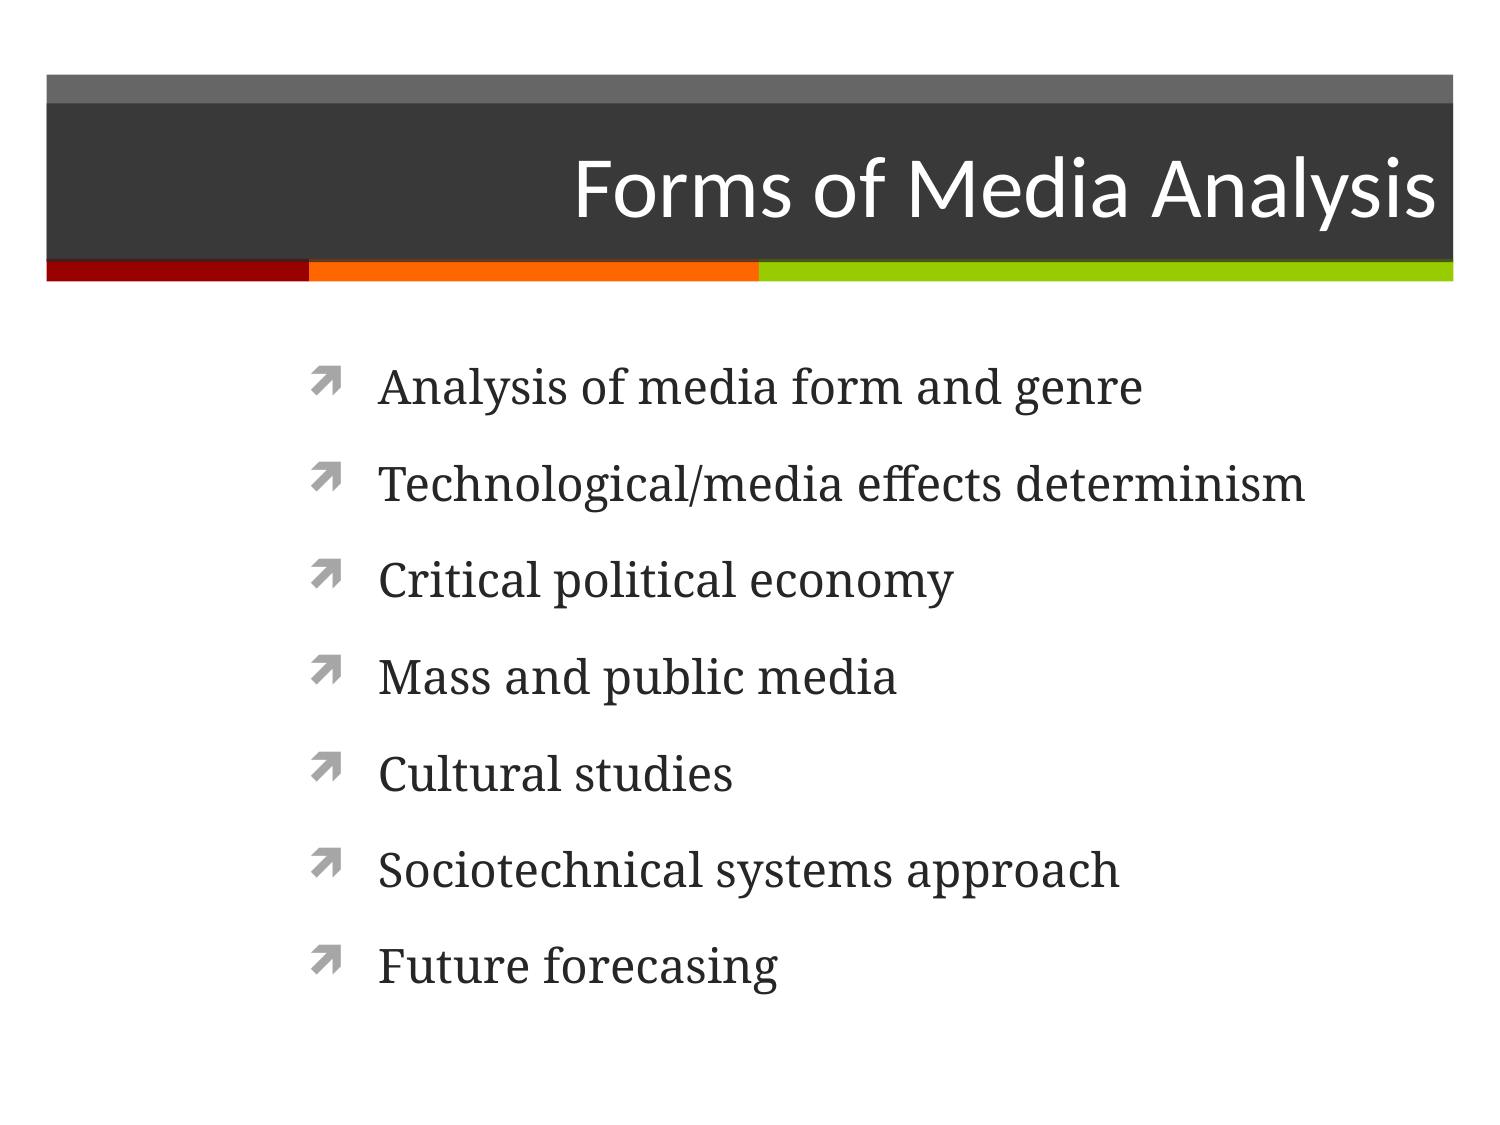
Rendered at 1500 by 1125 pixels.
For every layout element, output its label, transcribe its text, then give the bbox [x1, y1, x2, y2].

list Analysis of media form and genre Technological/media effects determinism Critical political economy Mass and public media Cultural studies Sociotechnical systems approach Future forecasing [292, 350, 1454, 1005]
title Forms of Media Analysis [46, 103, 1454, 263]
